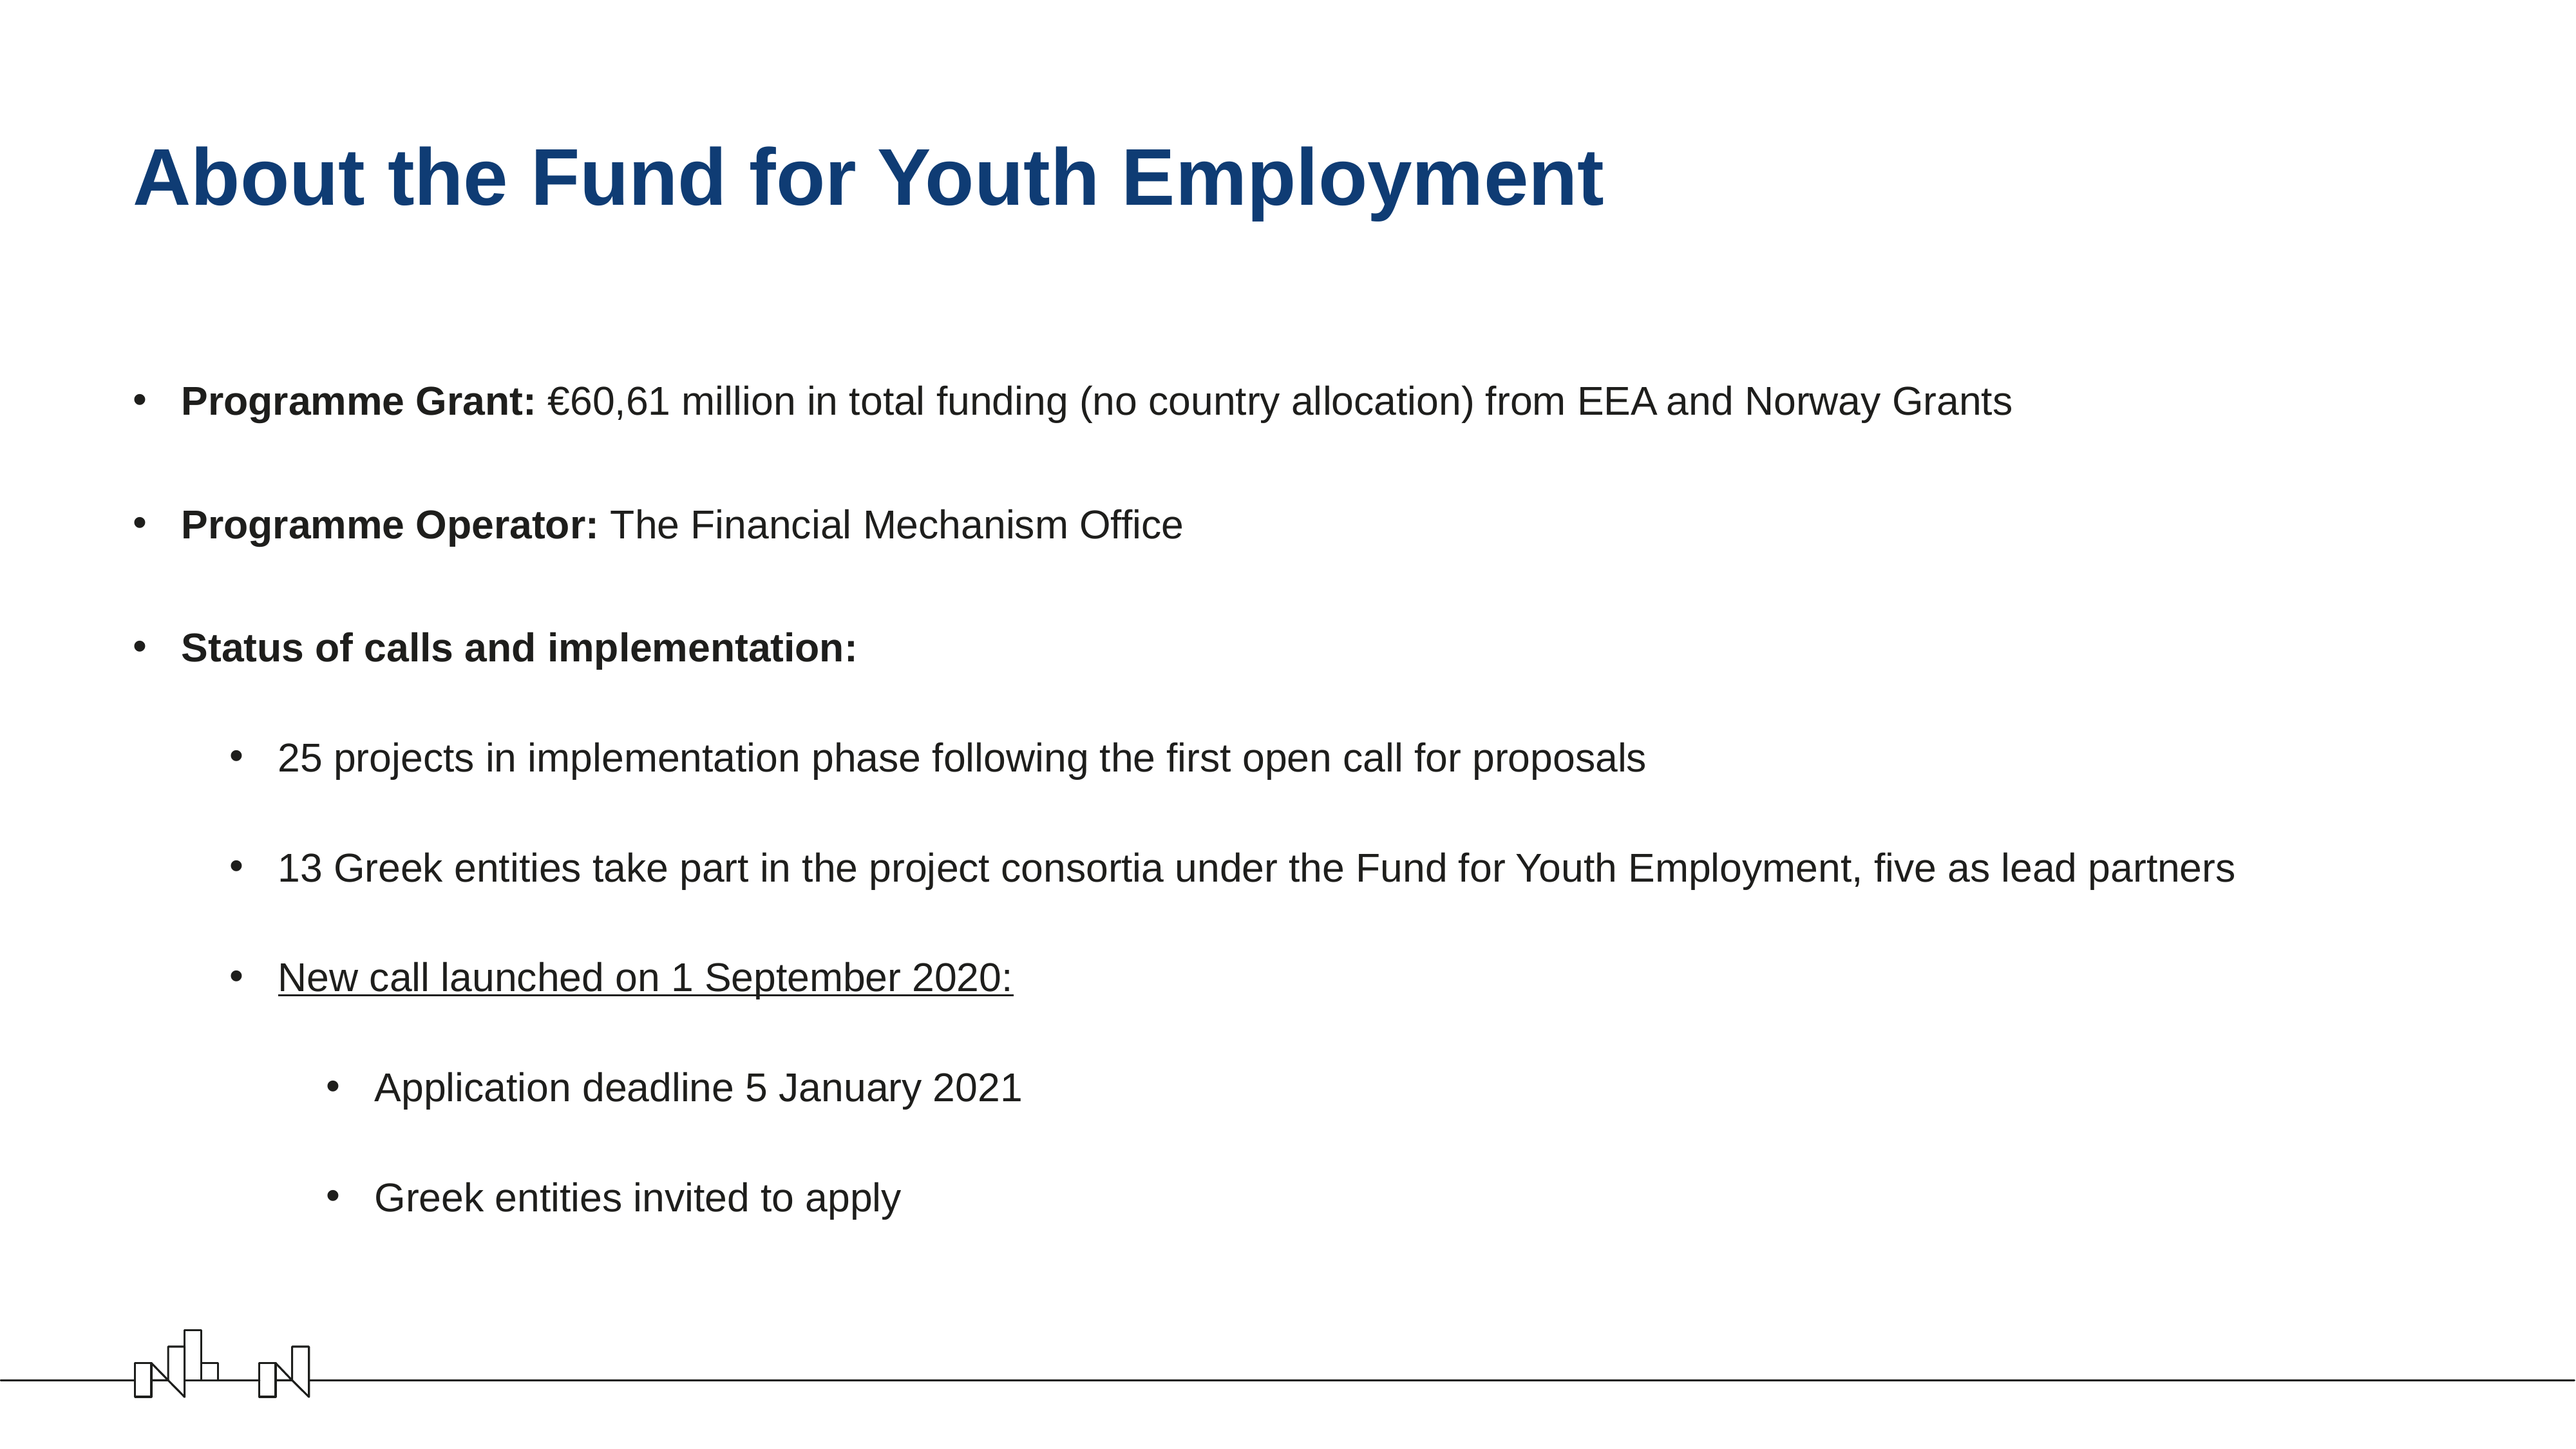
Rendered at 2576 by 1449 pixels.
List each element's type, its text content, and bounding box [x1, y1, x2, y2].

title About the Fund for Youth Employment [133, 124, 2443, 222]
list Programme Grant: €60,61 million in total funding (no country allocation) from EEA and Norway Grants Programme Operator: The Financial Mechanism Office Status of calls and implementation: 25 projects in implementation phase following the first open call for proposals 13 Greek entities take part in the project consortia under the Fund for Youth Employment, five as lead partners New call launched on 1 September 2020: Application deadline 5 January 2021 Greek entities invited to apply [133, 327, 2443, 1298]
